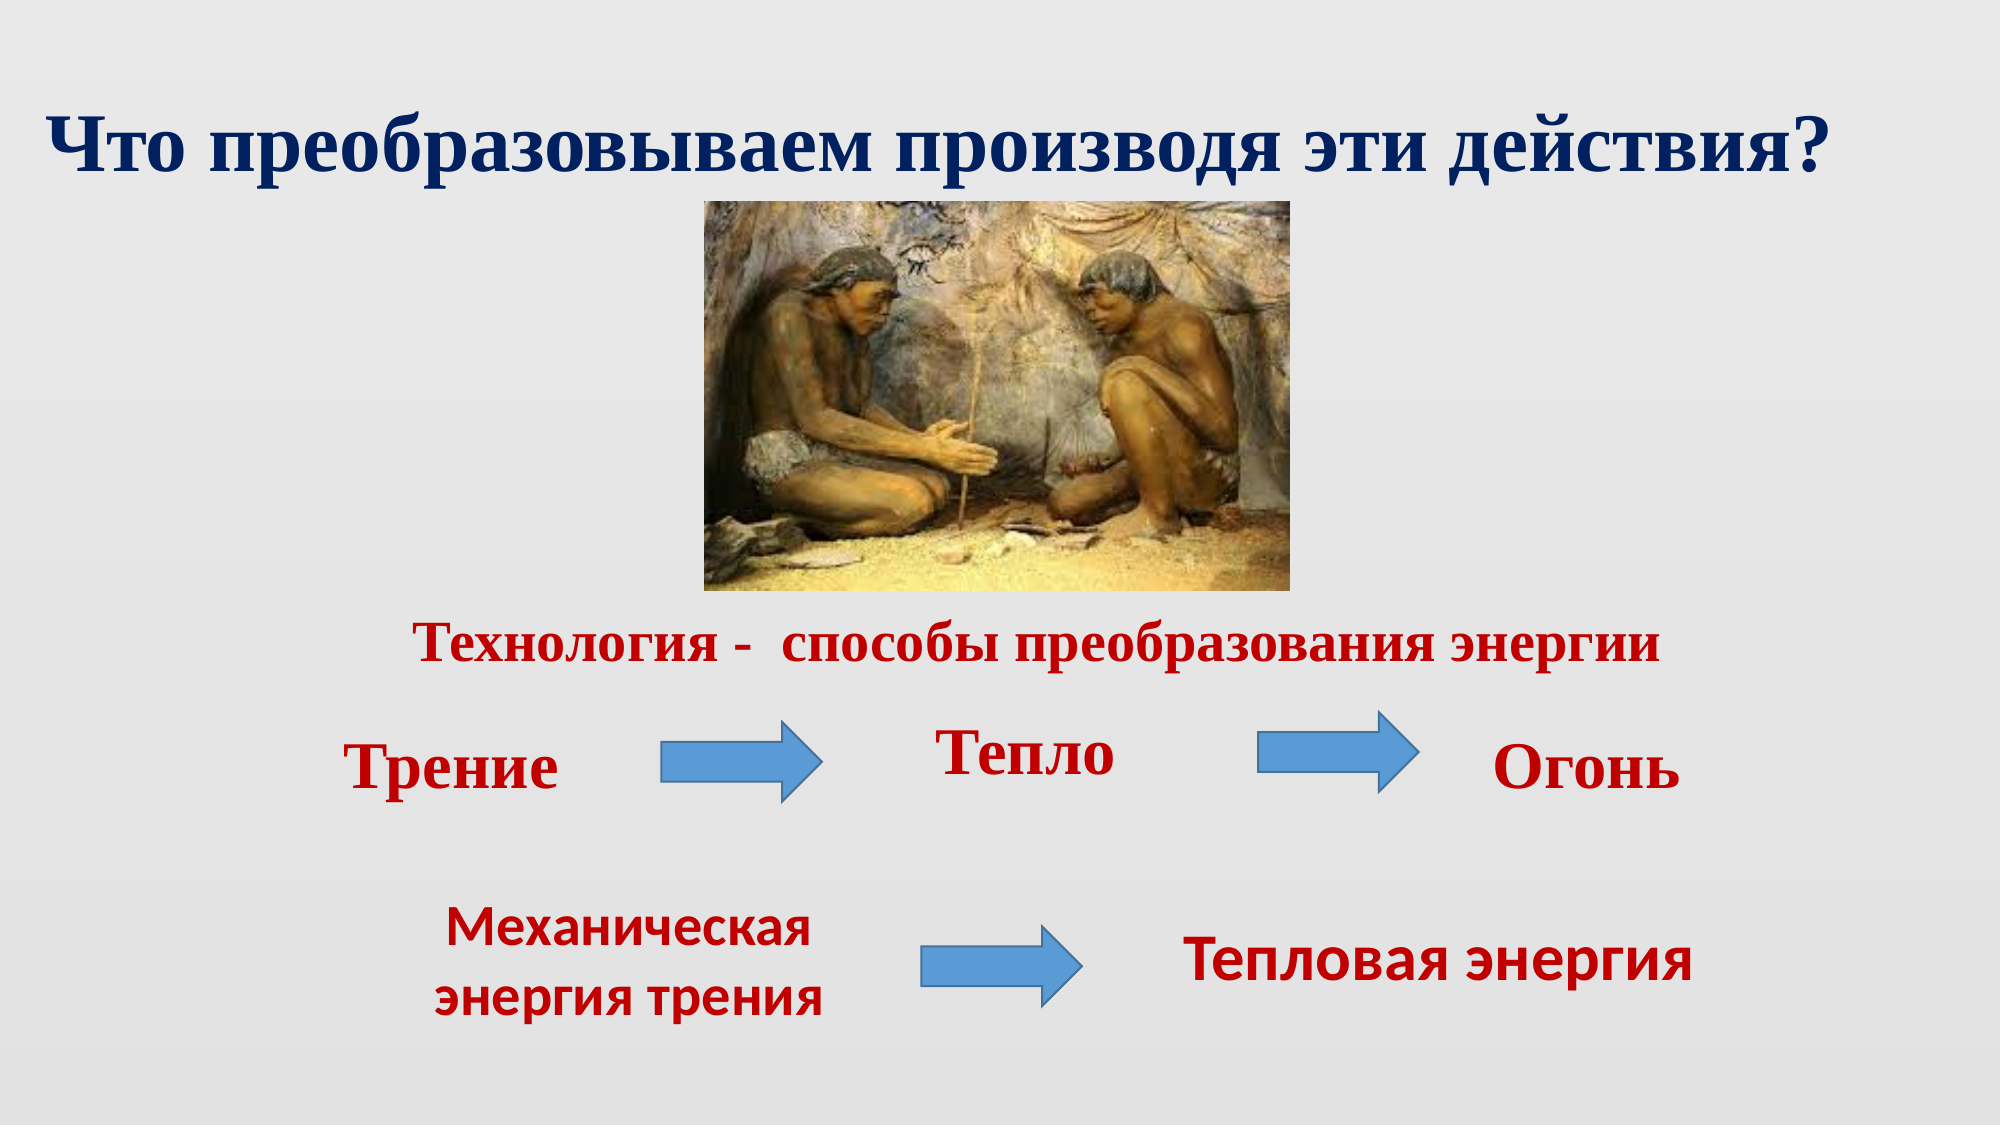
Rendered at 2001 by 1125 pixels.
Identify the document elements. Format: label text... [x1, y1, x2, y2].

title Что преобразовываем производя эти действия? [30, 35, 1948, 254]
text_box Тепловая энергия [1168, 905, 1710, 1001]
text_box Технология - способы преобразования энергии [397, 595, 1677, 680]
text_box [660, 719, 824, 805]
text_box Огонь [1478, 714, 1706, 809]
text_box Тепло [854, 701, 1197, 796]
text_box Трение [329, 714, 590, 810]
text_box Механическая энергия трения [402, 879, 857, 1035]
text_box [920, 924, 1084, 1009]
text_box [1257, 709, 1421, 795]
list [704, 201, 1290, 591]
